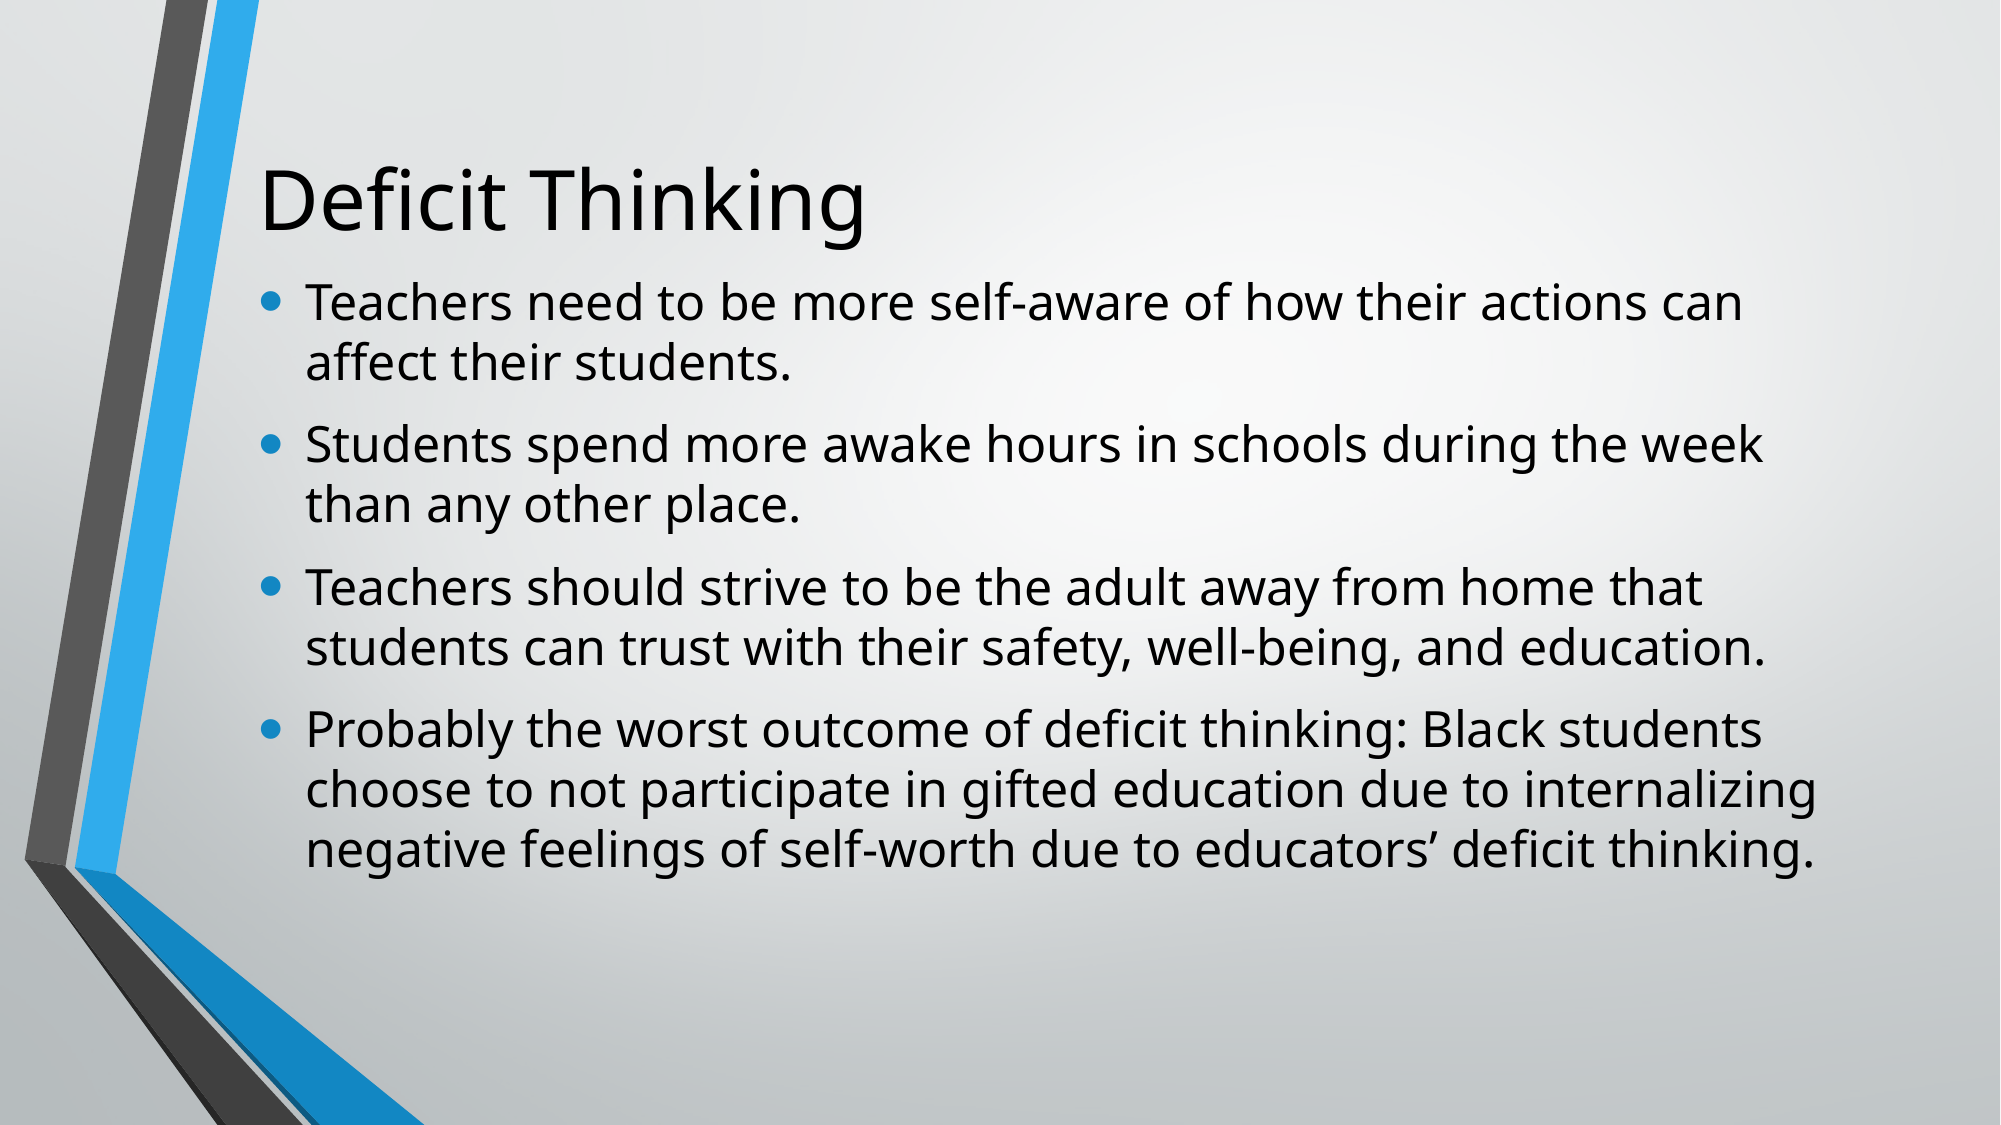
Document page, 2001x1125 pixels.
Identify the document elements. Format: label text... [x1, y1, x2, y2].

list Teachers need to be more self-aware of how their actions can affect their students. Students spend more awake hours in schools during the week than any other place. Teachers should strive to be the adult away from home that students can trust with their safety, well-being, and education. Probably the worst outcome of deficit thinking: Black students choose to not participate in gifted education due to internalizing negative feelings of self-worth due to educators’ deficit thinking. [243, 280, 1887, 950]
title Deficit Thinking [243, 112, 1887, 280]
